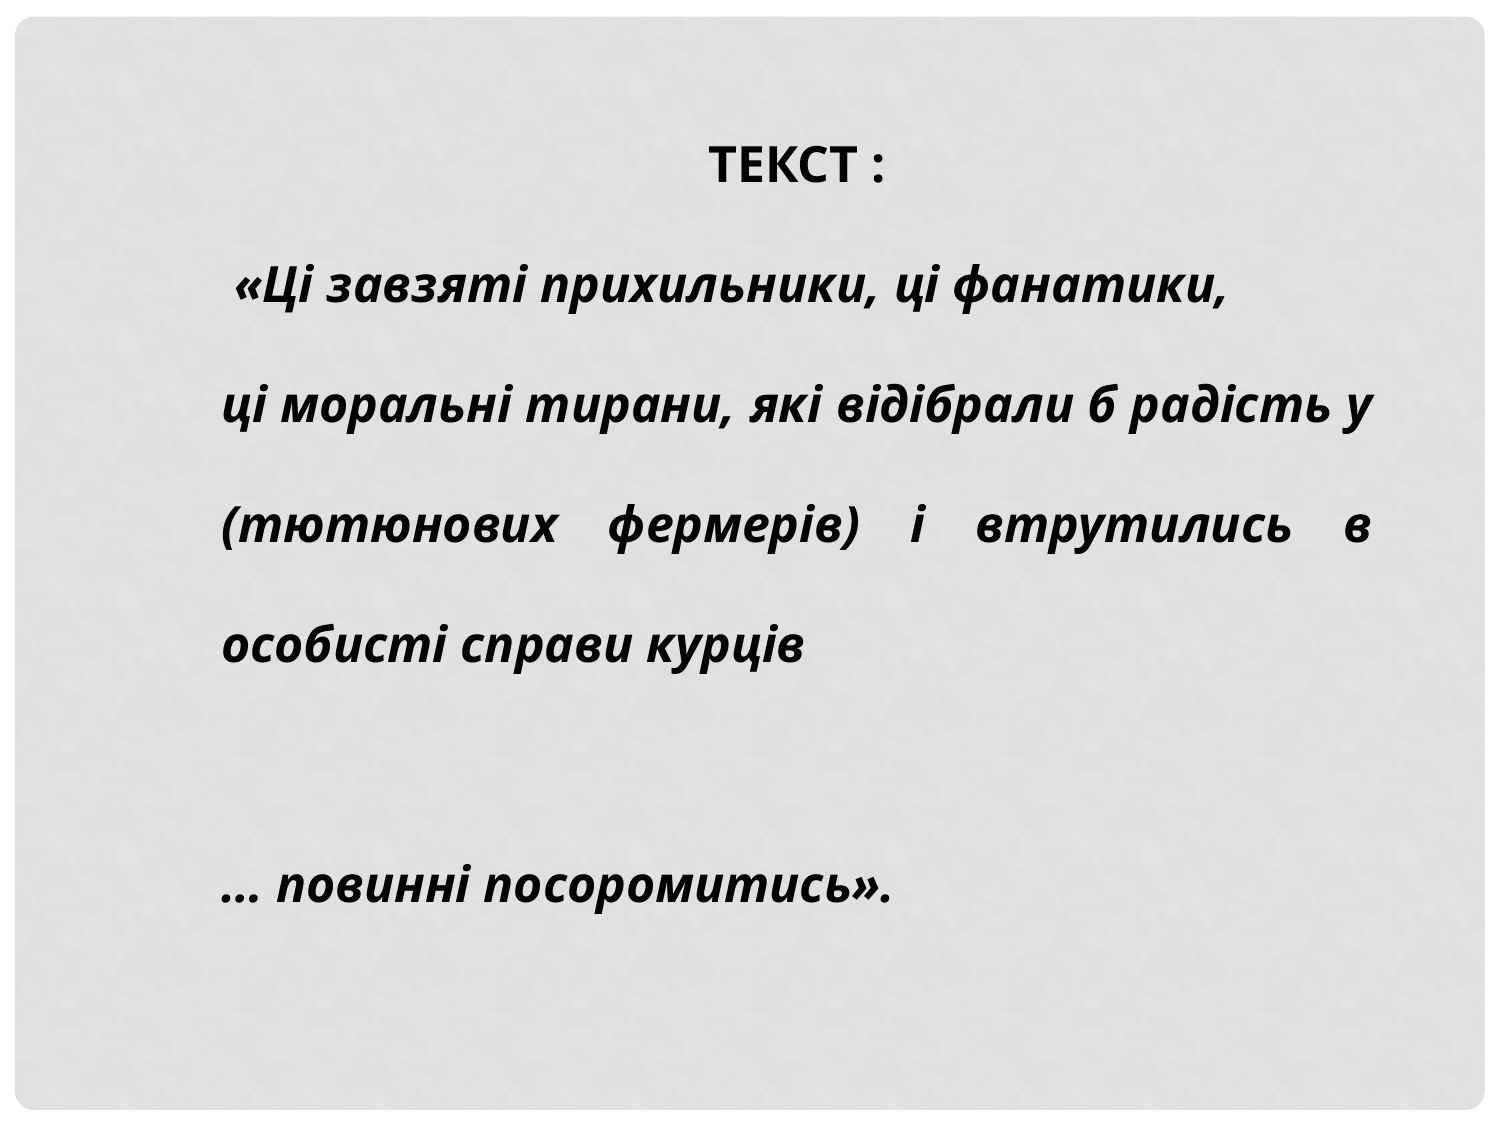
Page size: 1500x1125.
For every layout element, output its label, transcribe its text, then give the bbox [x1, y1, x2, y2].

text_box ТЕКСТ : «Ці завзяті прихильники, ці фанатики, ці моральні тирани, які відібрали б радість у (тютюнових фермерів) і втрутились в особисті справи курців … повинні посоромитись». [206, 125, 1388, 921]
